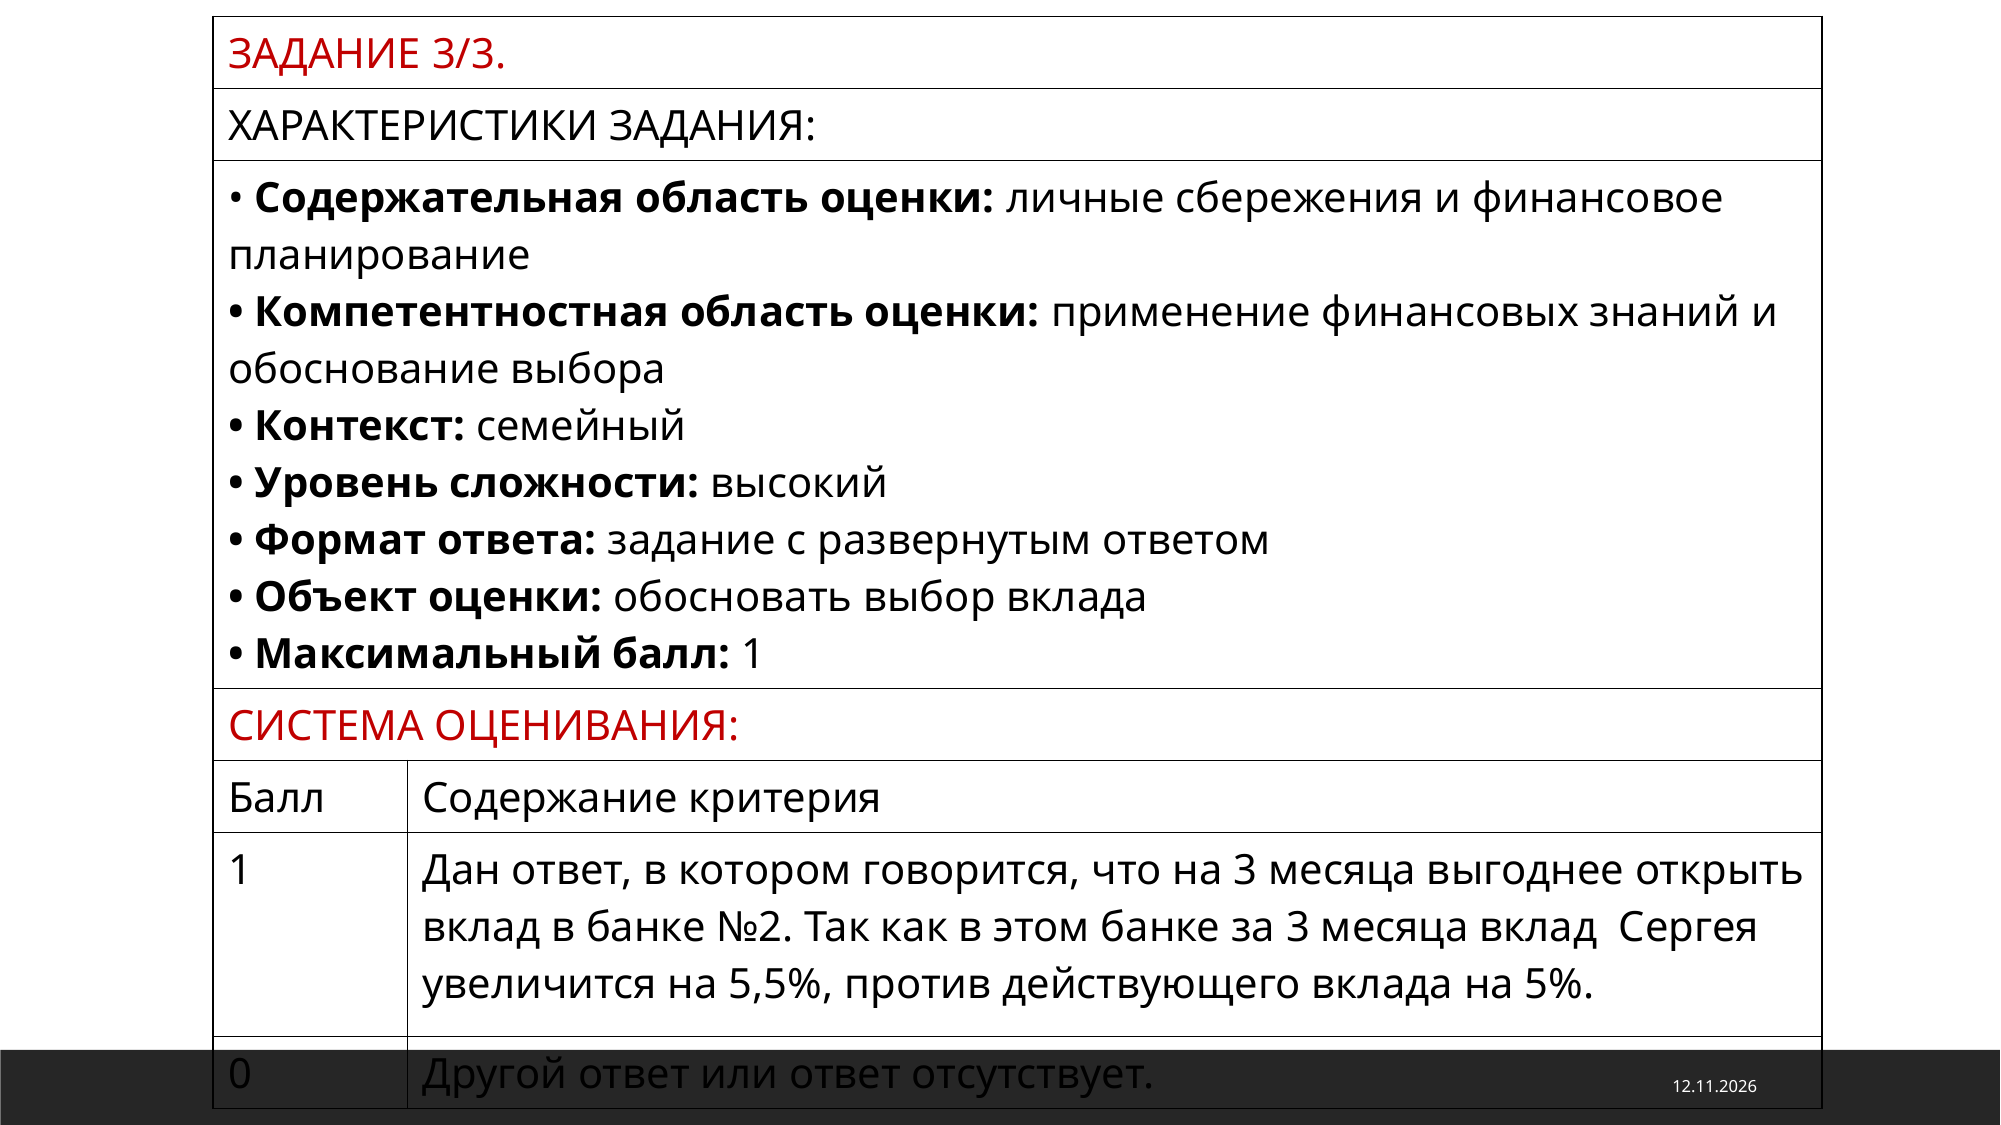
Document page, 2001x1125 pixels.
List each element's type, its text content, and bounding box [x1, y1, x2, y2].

table_cell • Содержательная область оценки: личные сбережения и финансовое планирование • Компетентностная область оценки: применение финансовых знаний и обоснование выбора • Контекст: семейный • Уровень сложности: высокий • Формат ответа: задание с развернутым ответом • Объект оценки: обосновать выбор вклада • Максимальный балл: 1 [214, 161, 1821, 688]
table_cell Другой ответ или ответ отсутствует. [408, 1037, 1821, 1108]
table_cell Балл [214, 761, 407, 832]
table_cell 1 [214, 833, 407, 1036]
table_cell ХАРАКТЕРИСТИКИ ЗАДАНИЯ: [214, 89, 1821, 160]
table_cell 0 [214, 1037, 407, 1108]
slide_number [1348, 1109, 1773, 1118]
table_cell Содержание критерия [408, 761, 1821, 832]
table_cell СИСТЕМА ОЦЕНИВАНИЯ: [214, 689, 1821, 760]
table_cell Дан ответ, в котором говорится, что на 3 месяца выгоднее открыть вклад в банке №2. Так как в этом банке за 3 месяца вклад Сергея увеличится на 5,5%, против действующего вклада на 5%. [408, 833, 1821, 1036]
table_header ЗАДАНИЕ 3/3. [214, 17, 1821, 88]
